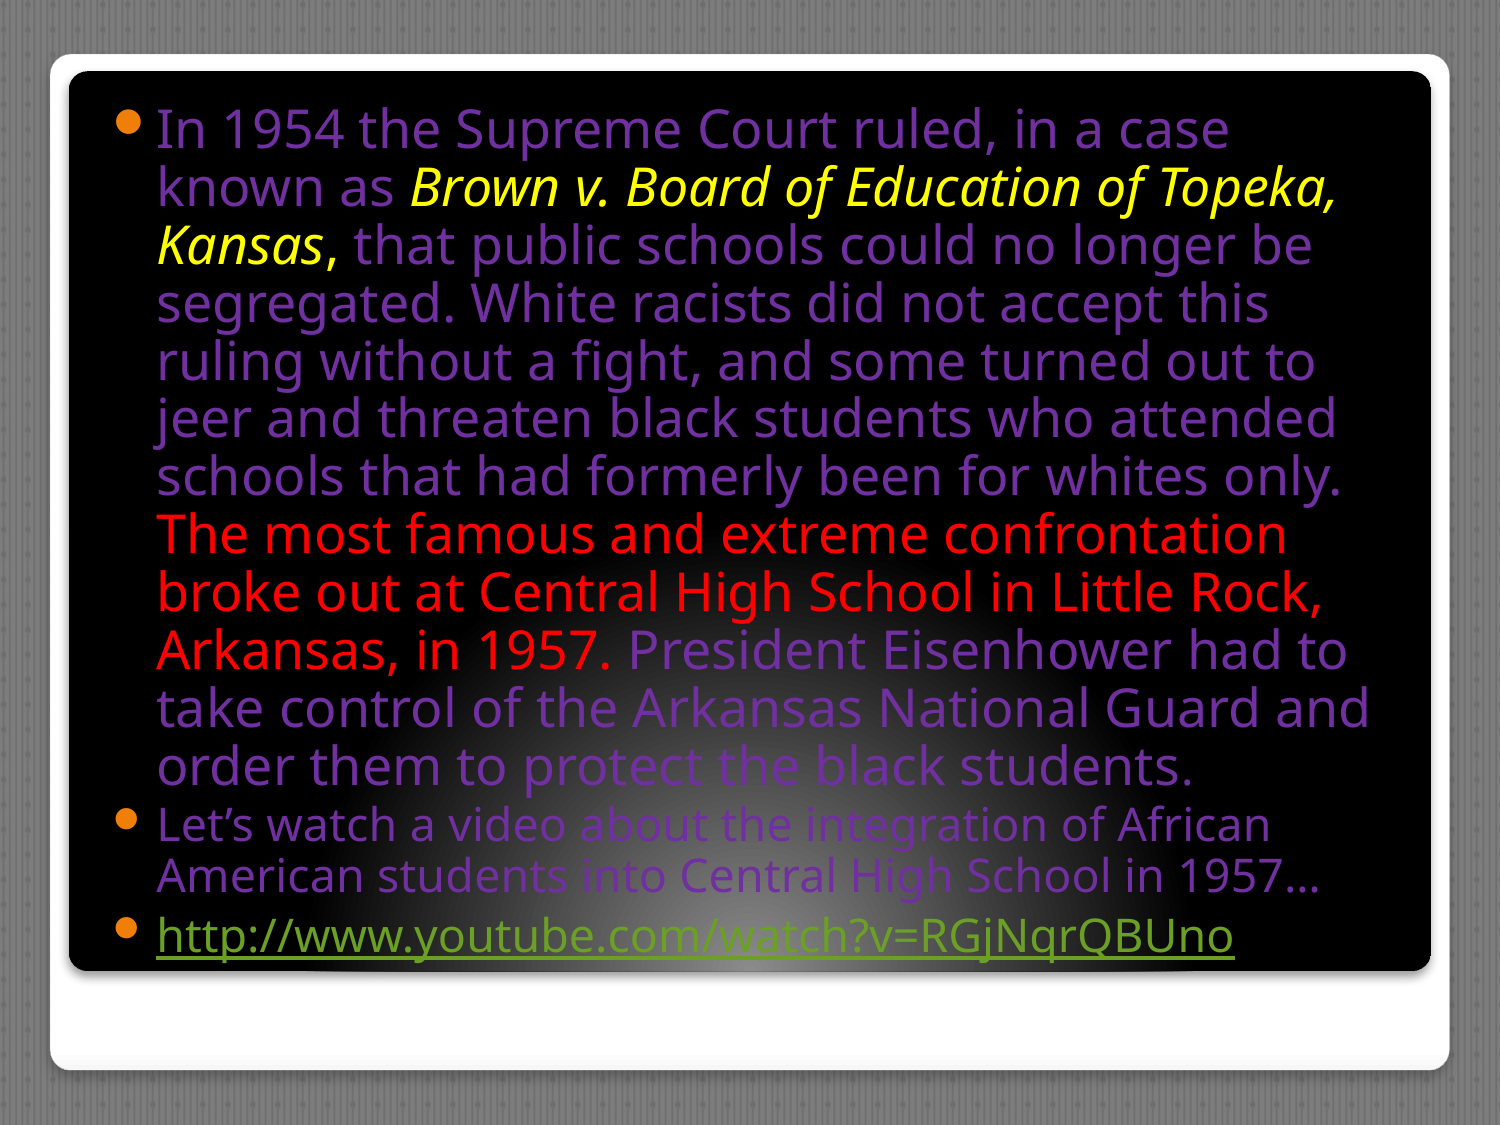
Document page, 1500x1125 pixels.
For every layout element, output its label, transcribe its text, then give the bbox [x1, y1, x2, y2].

list In 1954 the Supreme Court ruled, in a case known as Brown v. Board of Education of Topeka, Kansas, that public schools could no longer be segregated. White racists did not accept this ruling without a fight, and some turned out to jeer and threaten black students who attended schools that had formerly been for whites only. The most famous and extreme confrontation broke out at Central High School in Little Rock, Arkansas, in 1957. President Eisenhower had to take control of the Arkansas National Guard and order them to protect the black students. Let’s watch a video about the integration of African American students into Central High School in 1957… http://www.youtube.com/watch?v=RGjNqrQBUno [82, 86, 1425, 988]
